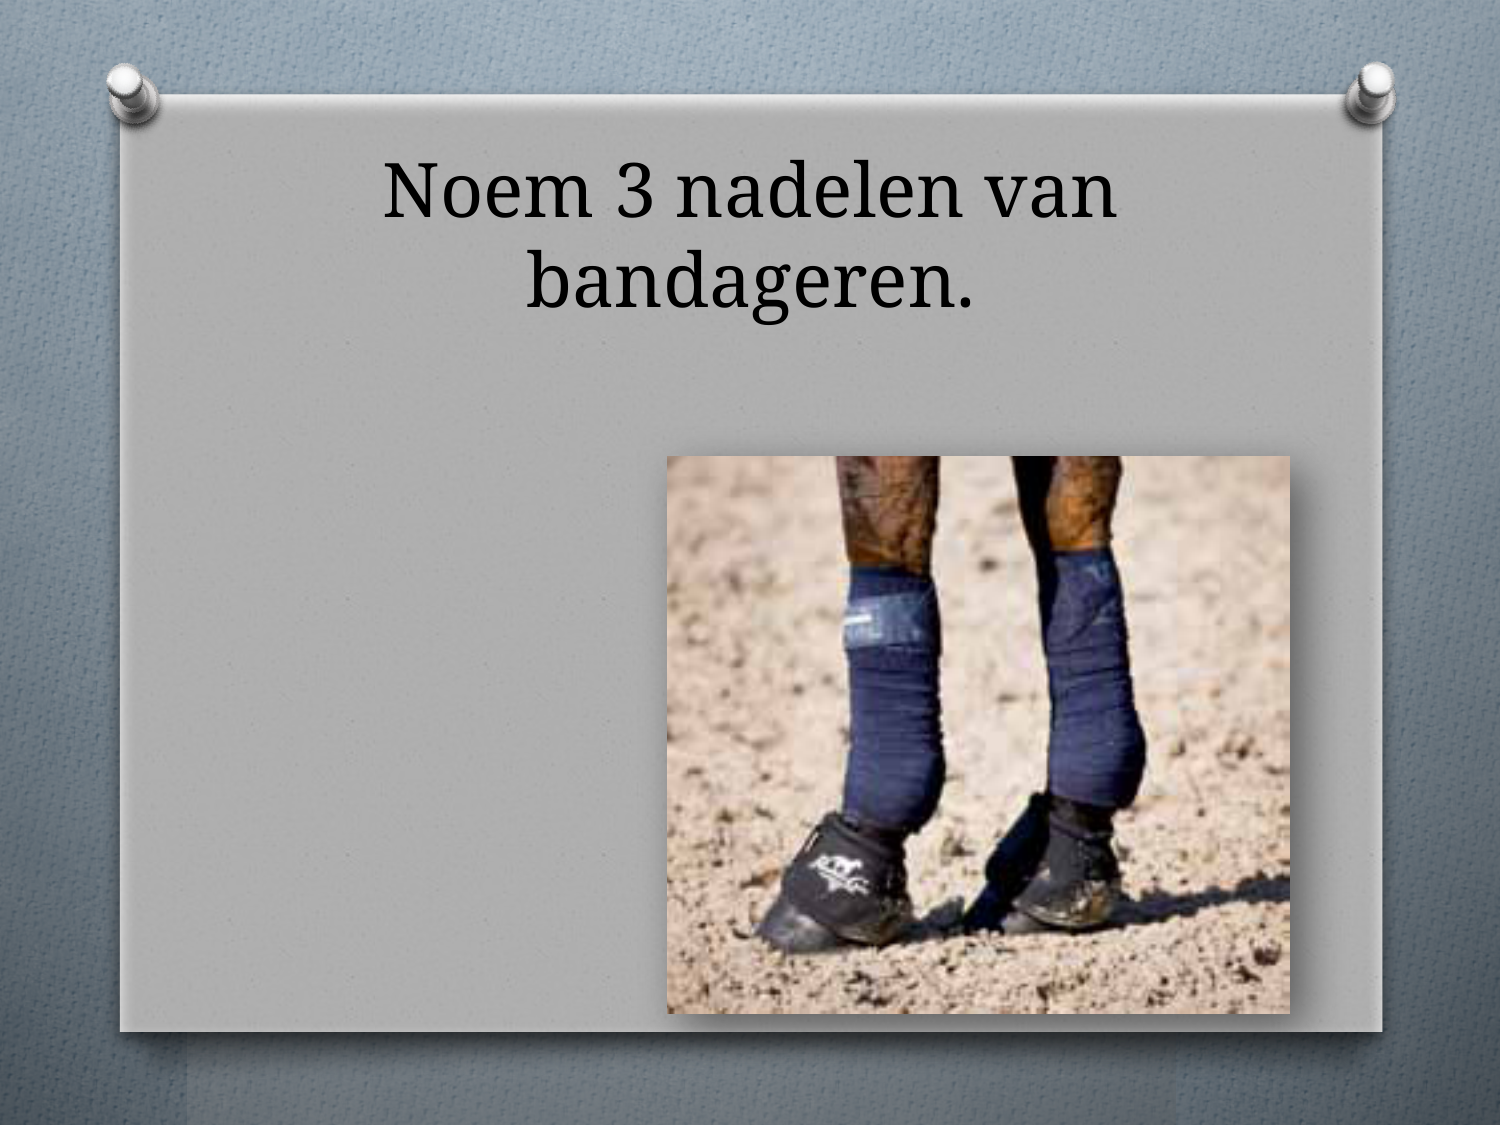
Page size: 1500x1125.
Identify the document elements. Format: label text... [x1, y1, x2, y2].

picture [75, 29, 198, 153]
title Noem 3 nadelen van bandageren. [179, 134, 1323, 332]
picture [666, 455, 1290, 1015]
picture [1317, 35, 1439, 156]
